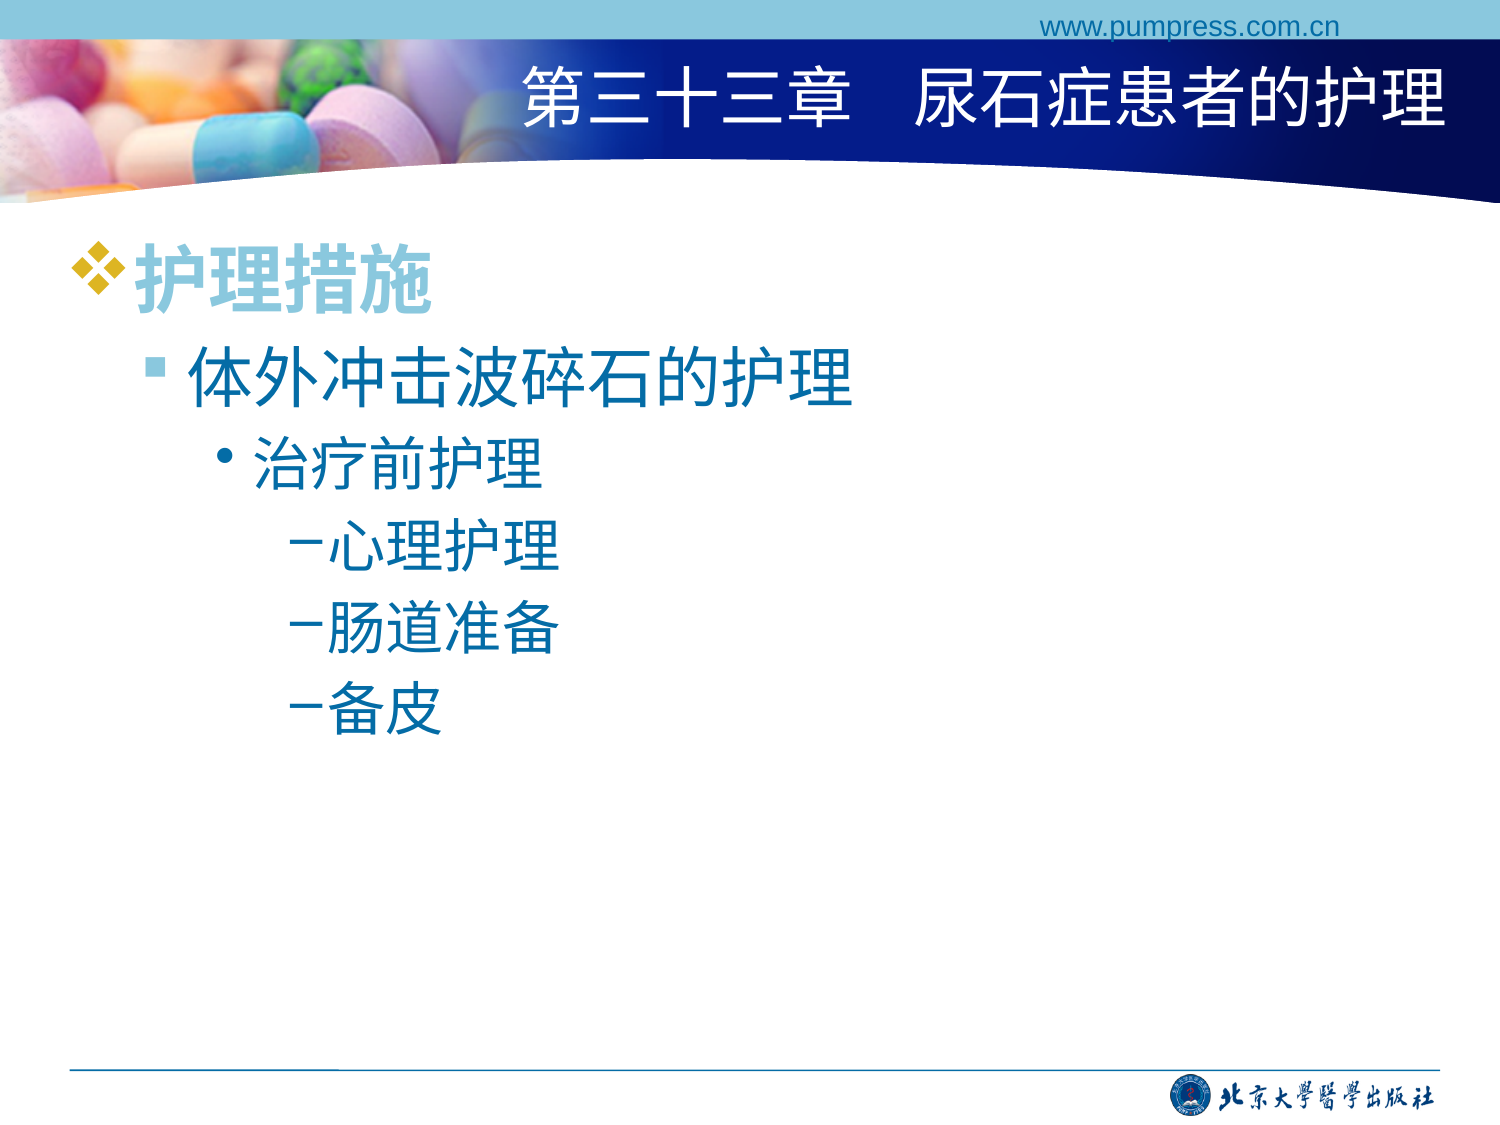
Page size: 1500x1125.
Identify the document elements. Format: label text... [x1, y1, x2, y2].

picture [0, 40, 1500, 203]
slide_number www.pumpress.com.cn [1025, 0, 1463, 38]
picture [1170, 1074, 1436, 1118]
list 护理措施 体外冲击波碎石的护理 治疗前护理 心理护理 肠道准备 备皮 [49, 224, 1463, 1026]
title 第三十三章 尿石症患者的护理 [137, 49, 1463, 143]
